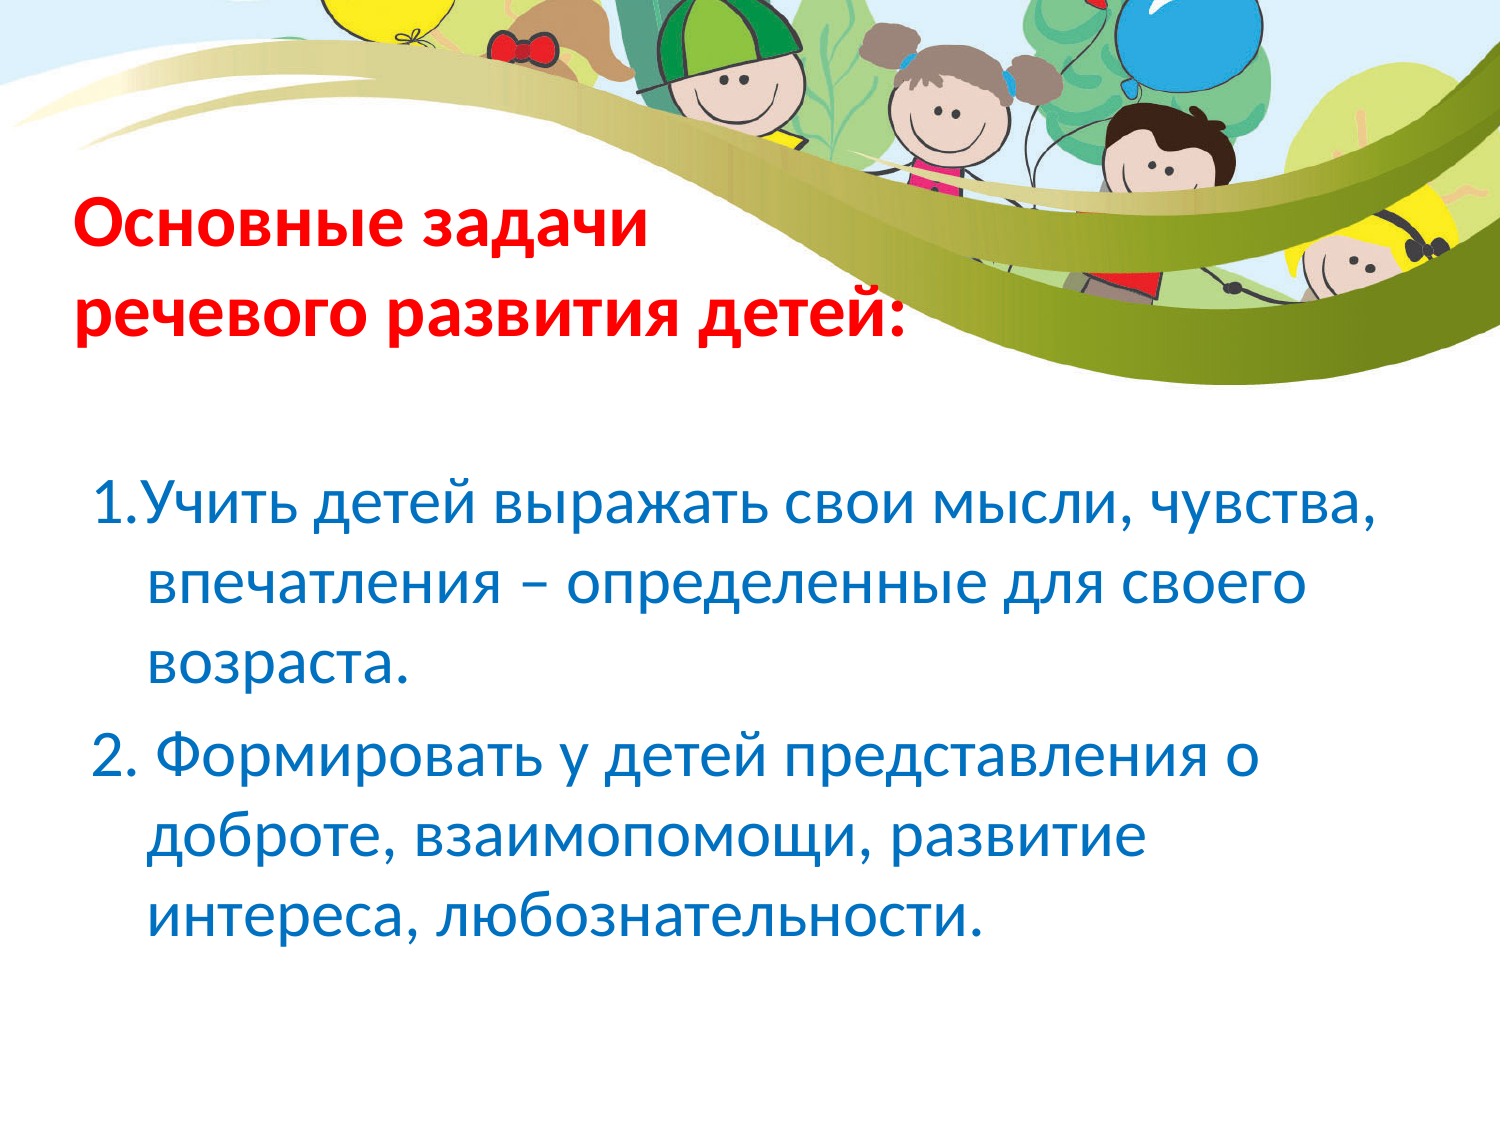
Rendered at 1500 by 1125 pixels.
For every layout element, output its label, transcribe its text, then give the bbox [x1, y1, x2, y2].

title [75, 45, 1425, 233]
text_box Основные задачи речевого развития детей: [58, 163, 1105, 719]
picture [0, 0, 1500, 1125]
list 1.Учить детей выражать свои мысли, чувства, впечатления – определенные для своего возраста. 2. Формировать у детей представления о доброте, взаимопомощи, развитие интереса, любознательности. [75, 262, 1425, 1005]
